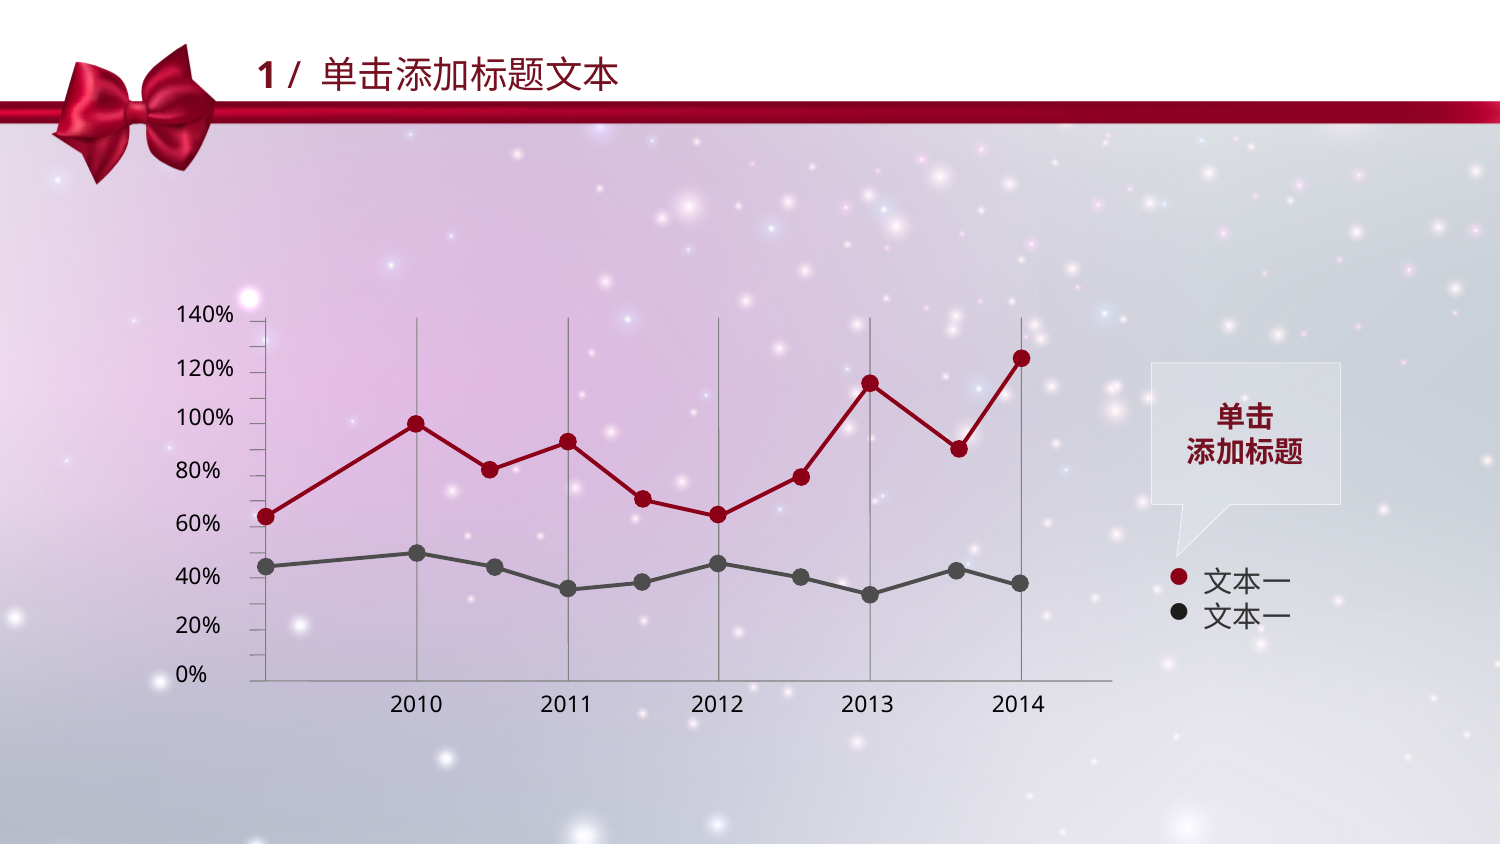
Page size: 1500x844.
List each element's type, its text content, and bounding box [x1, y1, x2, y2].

text_box 2010 [389, 689, 443, 717]
picture [0, 0, 1500, 844]
text_box 单击 添加标题 [1171, 391, 1319, 476]
text_box 文本一 文本一 [1168, 563, 1292, 634]
text_box [1151, 362, 1341, 557]
text_box 1 / 单击添加标题文本 [241, 43, 635, 104]
text_box 2014 [991, 689, 1045, 717]
text_box 2011 [540, 689, 594, 717]
text_box 2012 [691, 689, 744, 717]
text_box 2013 [841, 689, 895, 717]
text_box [174, 299, 1113, 688]
